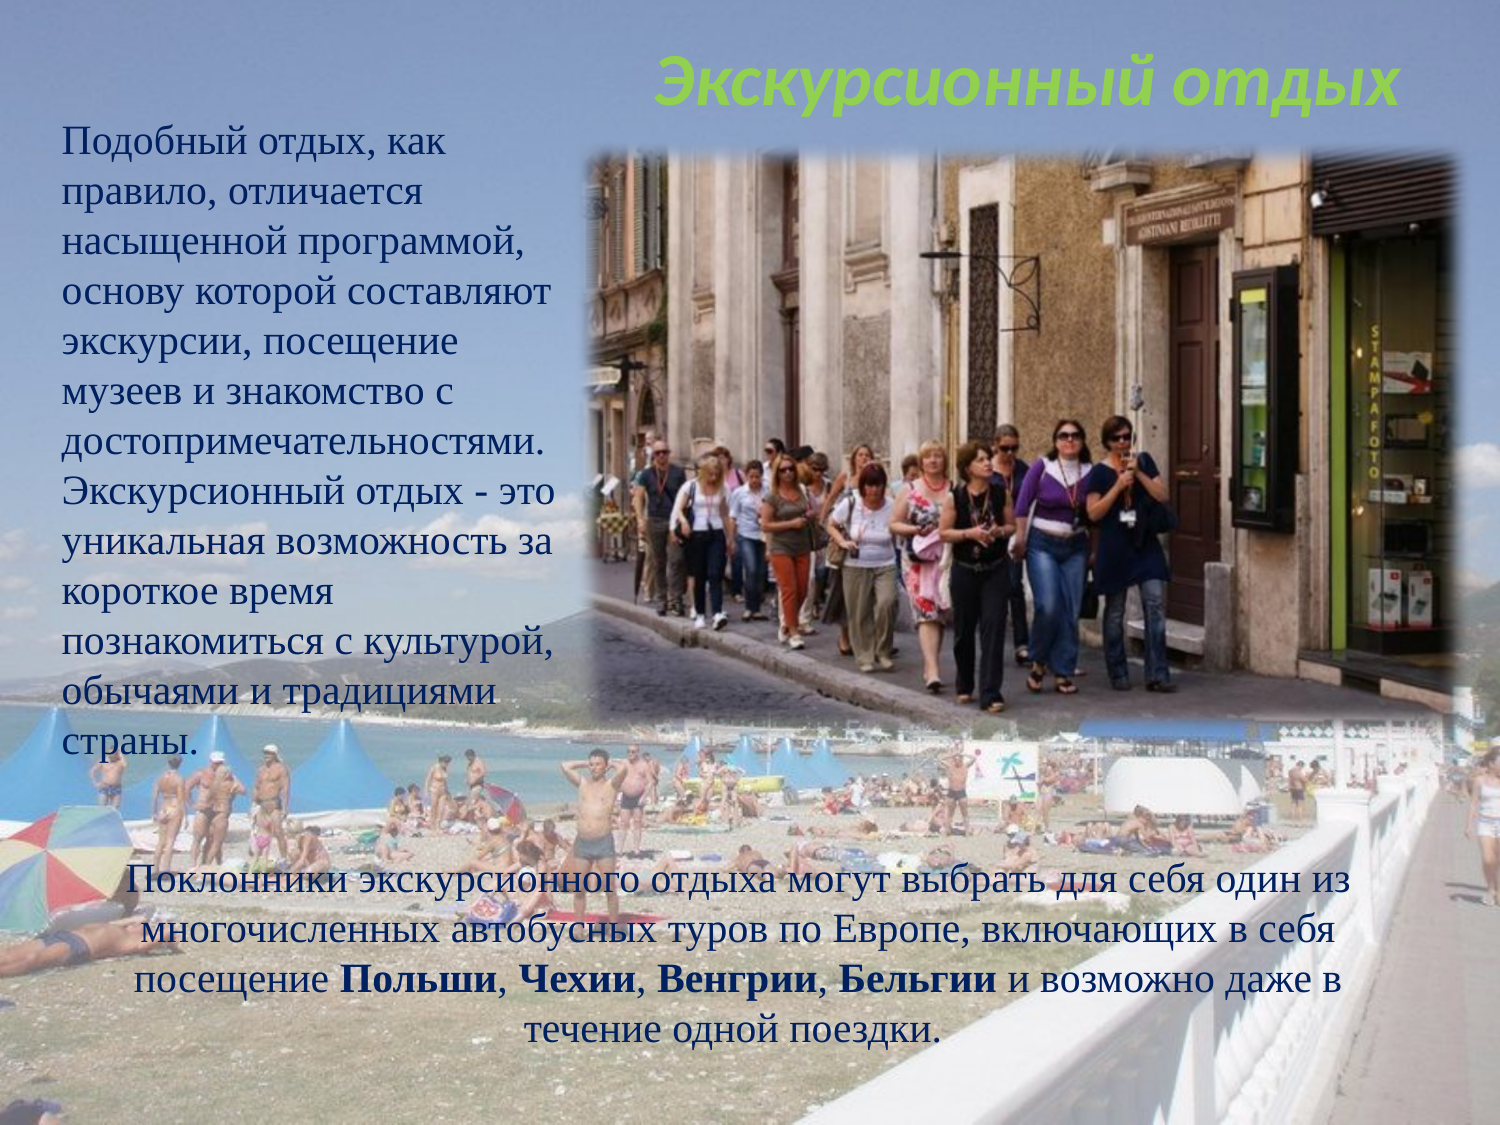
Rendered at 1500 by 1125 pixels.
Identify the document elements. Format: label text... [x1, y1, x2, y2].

text_box Поклонники экскурсионного отдыха могут выбрать для себя один из многочисленных автобусных туров по Европе, включающих в себя посещение Польши, Чехии, Венгрии, Бельгии и возможно даже в течение одной поездки. [93, 843, 1383, 1059]
picture [575, 140, 1473, 739]
text_box Экскурсионный отдых [585, 23, 1470, 129]
text_box Подобный отдых, как правило, отличается насыщенной программой, основу которой составляют экскурсии, посещение музеев и знакомство с достопримечательностями. Экскурсионный отдых - это уникальная возможность за короткое время познакомиться с культурой, обычаями и традициями страны. [46, 105, 575, 821]
